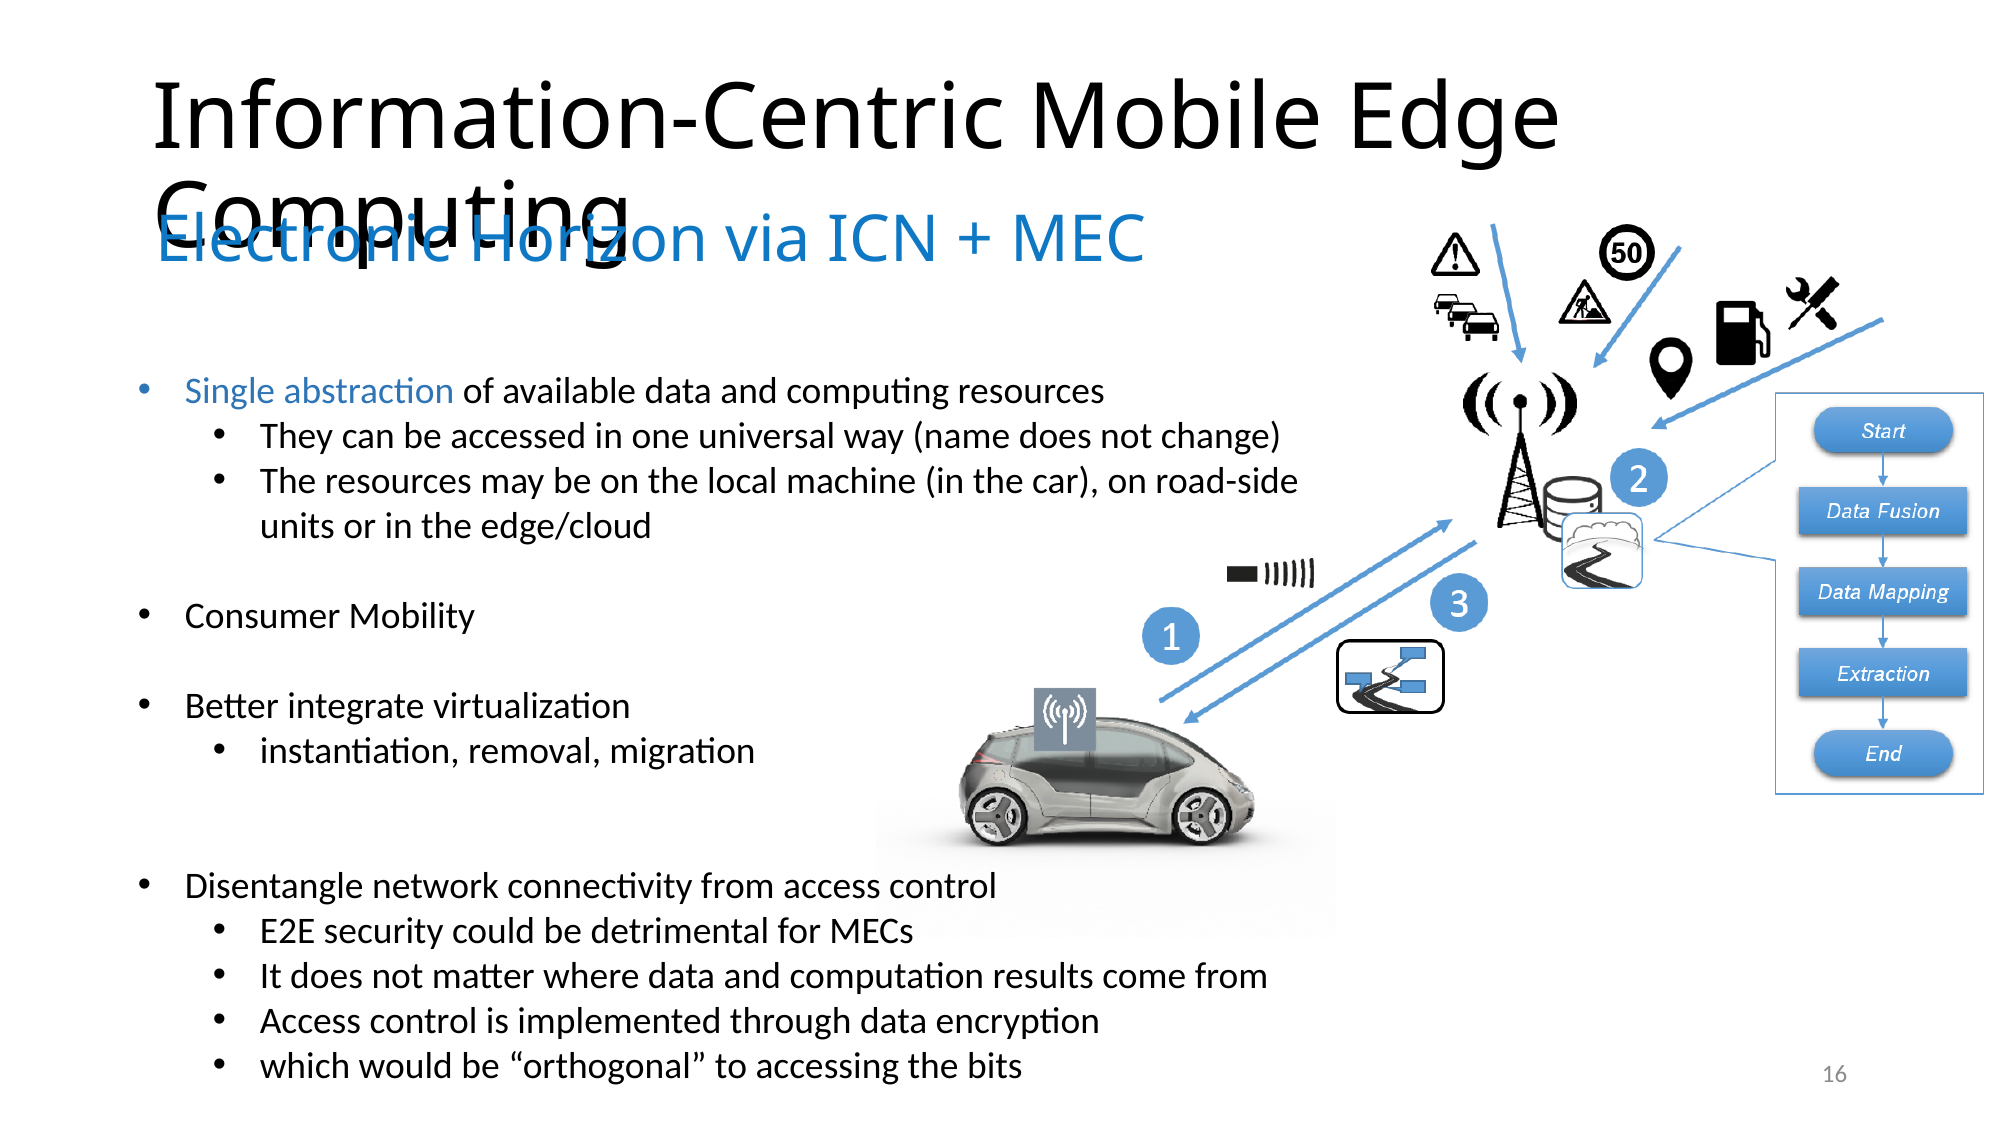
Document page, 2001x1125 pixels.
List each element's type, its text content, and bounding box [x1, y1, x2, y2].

picture [876, 223, 1984, 938]
title Information-Centric Mobile Edge Computing [137, 59, 1863, 278]
text_box Electronic Horizon via ICN + MEC [155, 206, 2000, 278]
slide_number 16 [1412, 1042, 1863, 1103]
text_box Single abstraction of available data and computing resources They can be accessed in one universal way (name does not change) The resources may be on the local machine (in the car), on road-side units or in the edge/cloud Consumer Mobility Better integrate virtualization instantiation, removal, migration Disentangle network connectivity from access control E2E security could be detrimental for MECs It does not matter where data and computation results come from Access control is implemented through data encryption which would be “orthogonal” to accessing the bits [123, 313, 1380, 1125]
